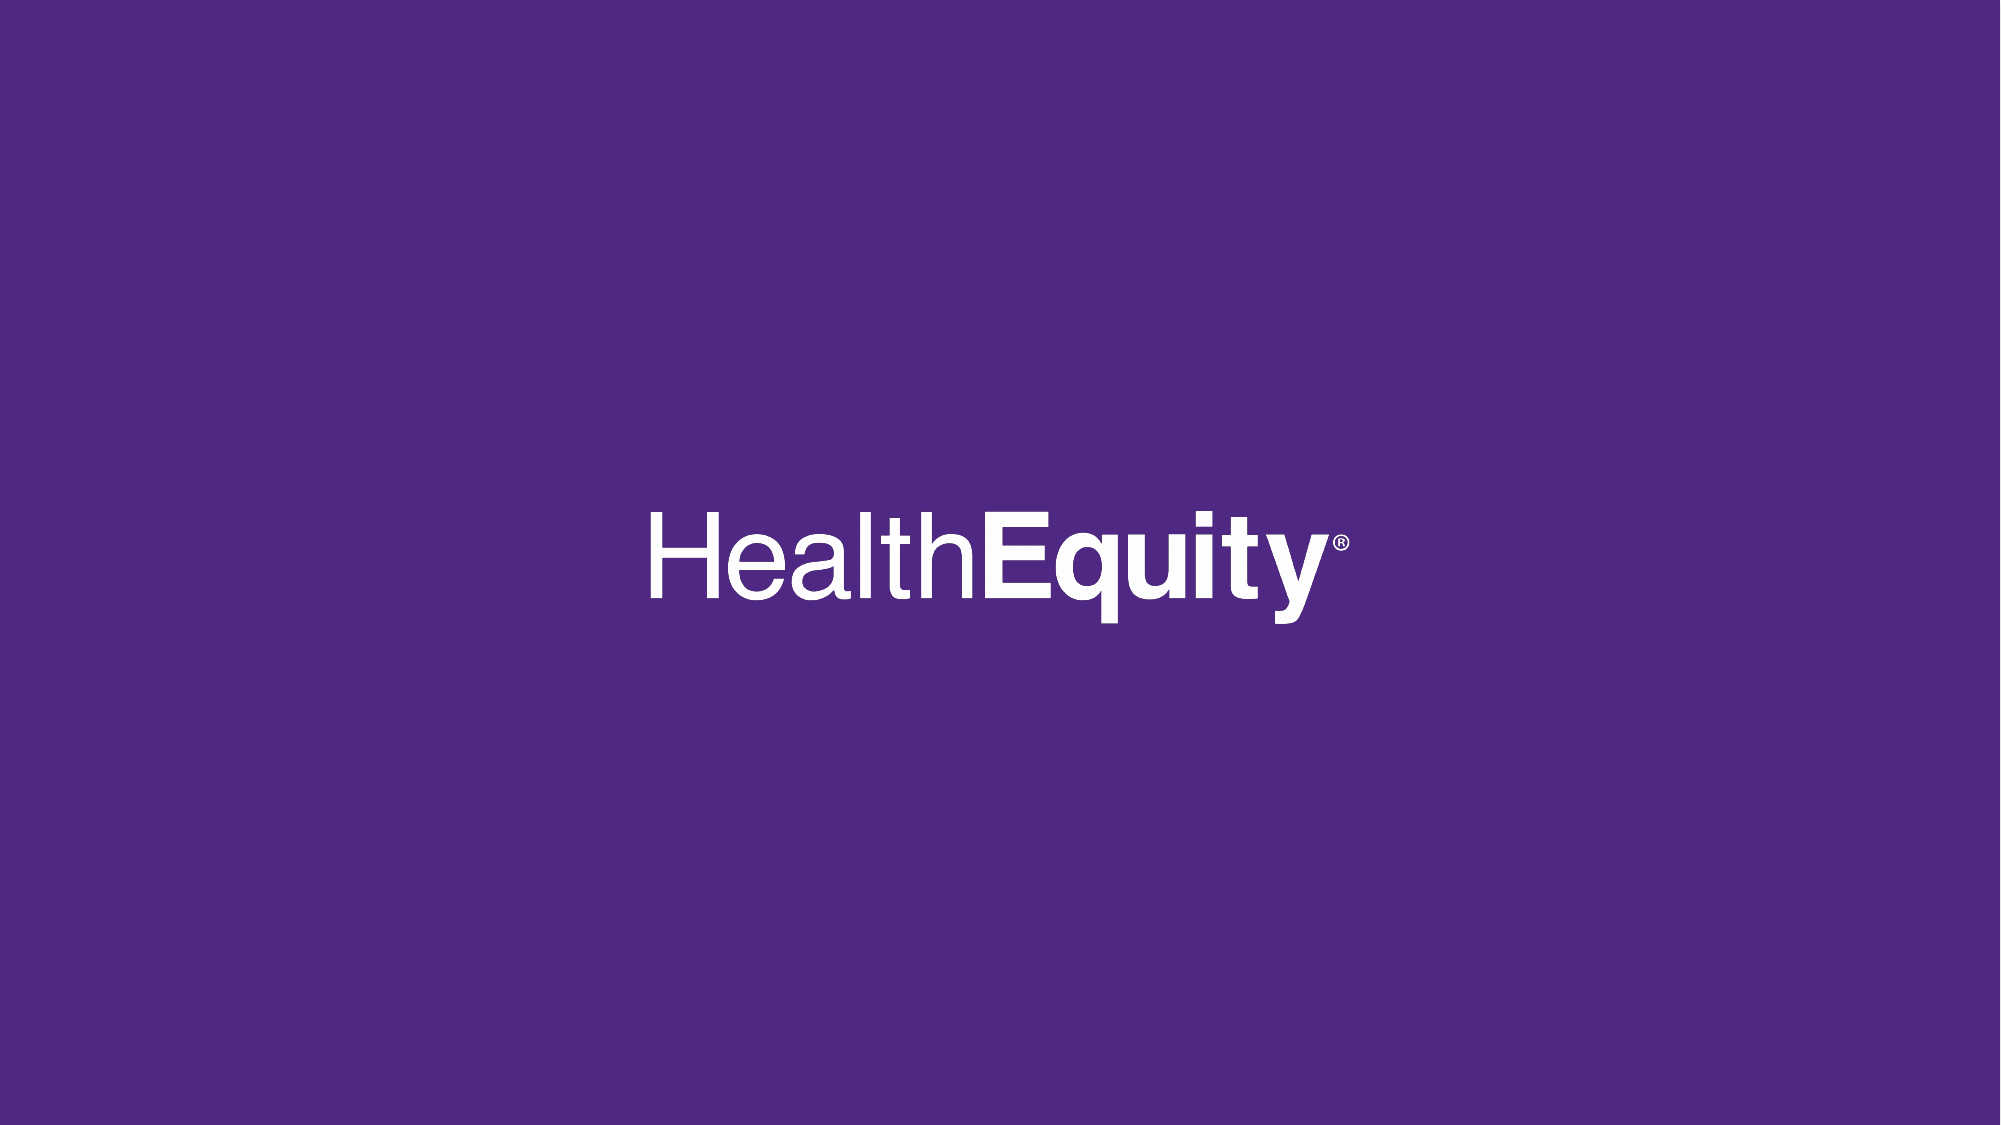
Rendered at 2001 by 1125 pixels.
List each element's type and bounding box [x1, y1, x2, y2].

picture [650, 511, 1350, 624]
